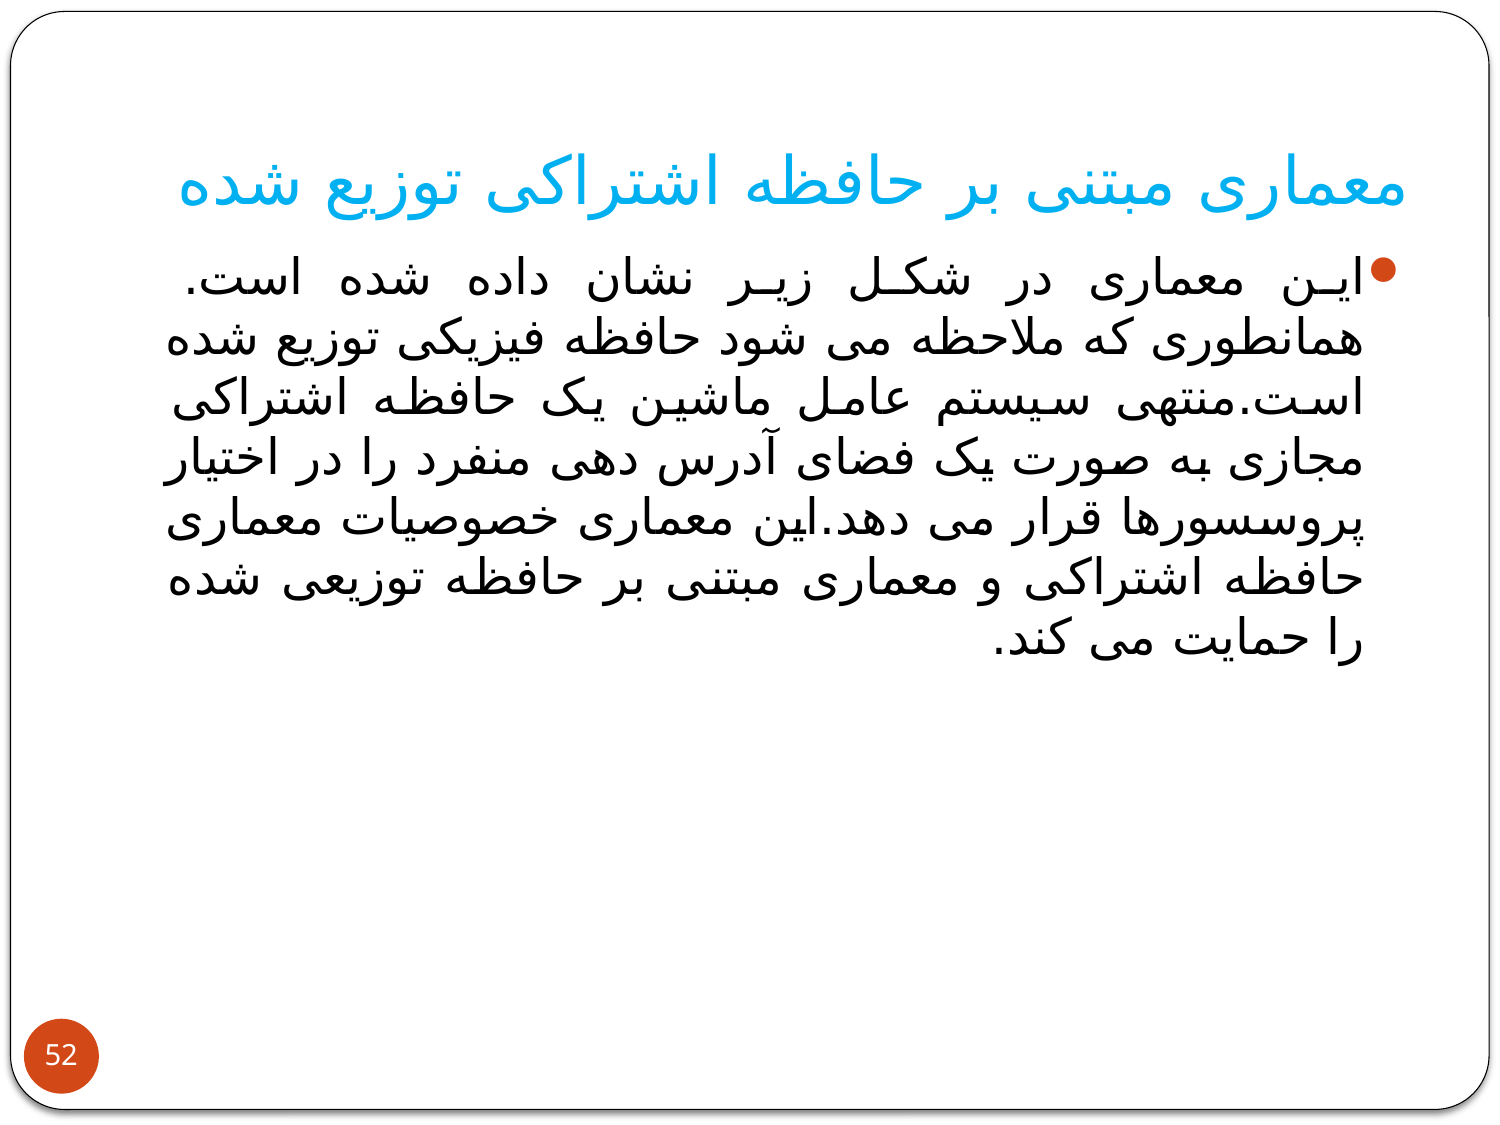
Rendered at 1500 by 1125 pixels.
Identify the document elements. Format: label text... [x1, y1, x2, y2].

list این معماری در شکل زیر نشان داده شده است. همانطوری که ملاحظه می شود حافظه فیزیکی توزیع شده است.منتهی سیستم عامل ماشین یک حافظه اشتراکی مجازی به صورت یک فضای آدرس دهی منفرد را در اختیار پروسسورها قرار می دهد.این معماری خصوصیات معماری حافظه اشتراکی و معماری مبتنی بر حافظه توزیعی شده را حمایت می کند. [150, 237, 1425, 988]
title معماری مبتنی بر حافظه اشتراکی توزیع شده [150, 45, 1425, 233]
slide_number 52 [23, 1018, 99, 1094]
